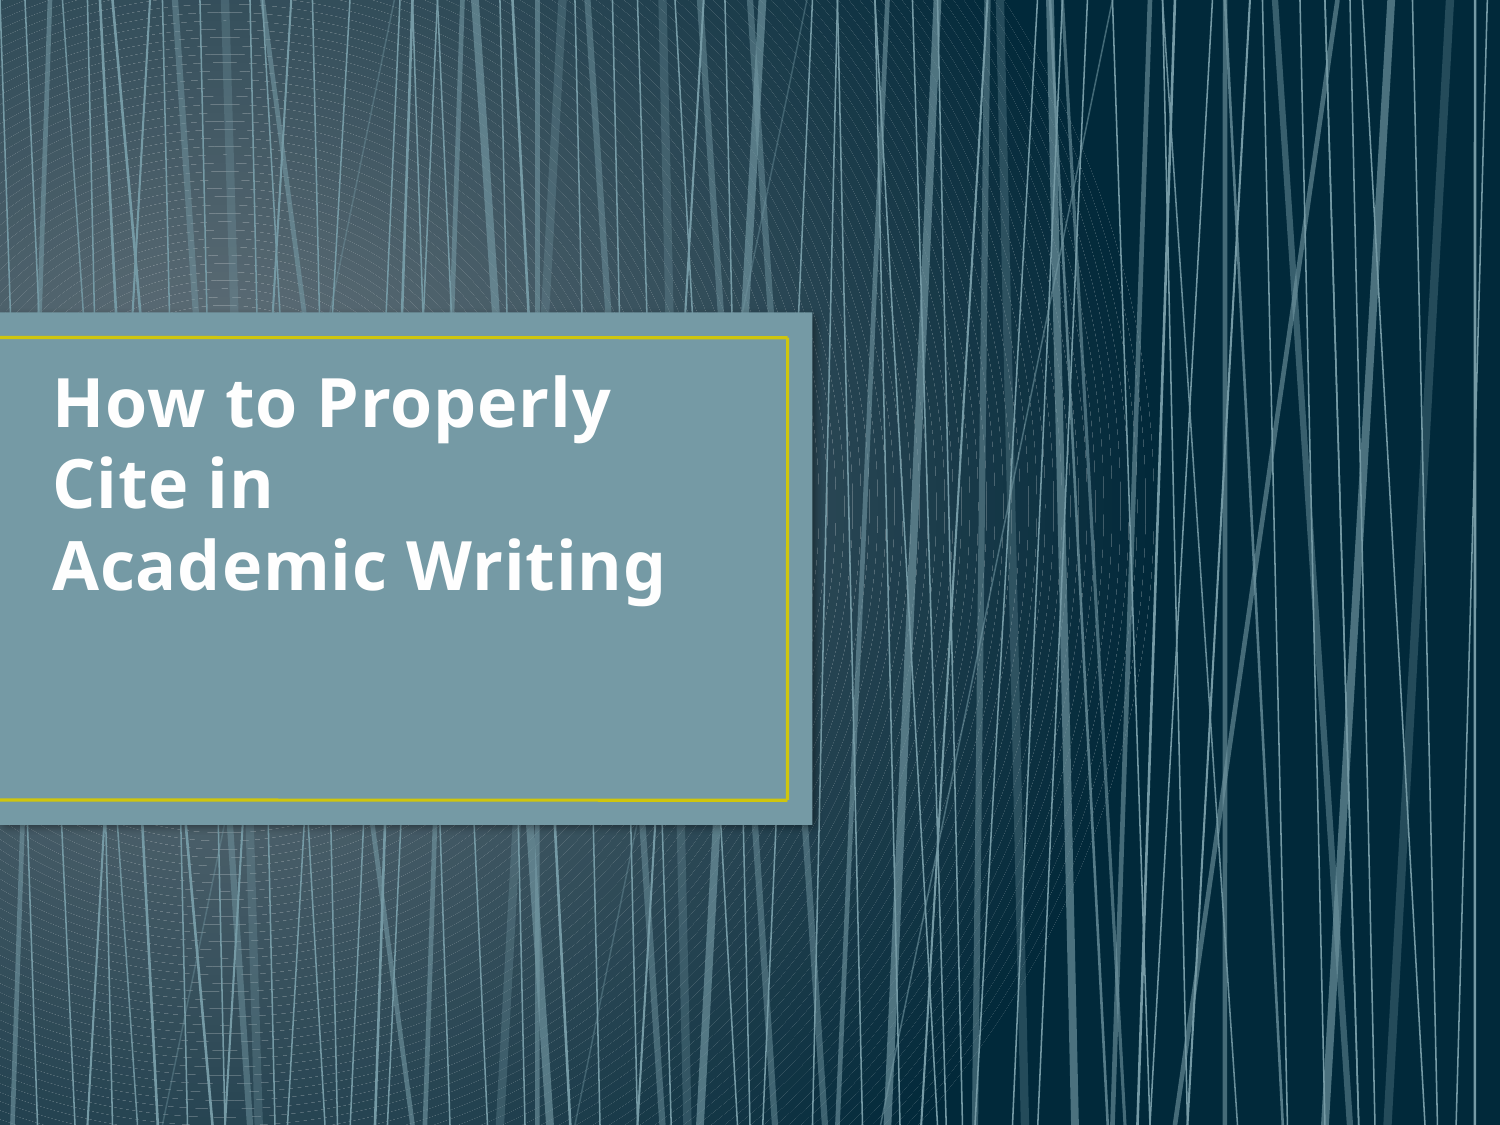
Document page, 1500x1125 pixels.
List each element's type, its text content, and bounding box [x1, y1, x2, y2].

title How to Properly Cite in Academic Writing [37, 349, 763, 612]
